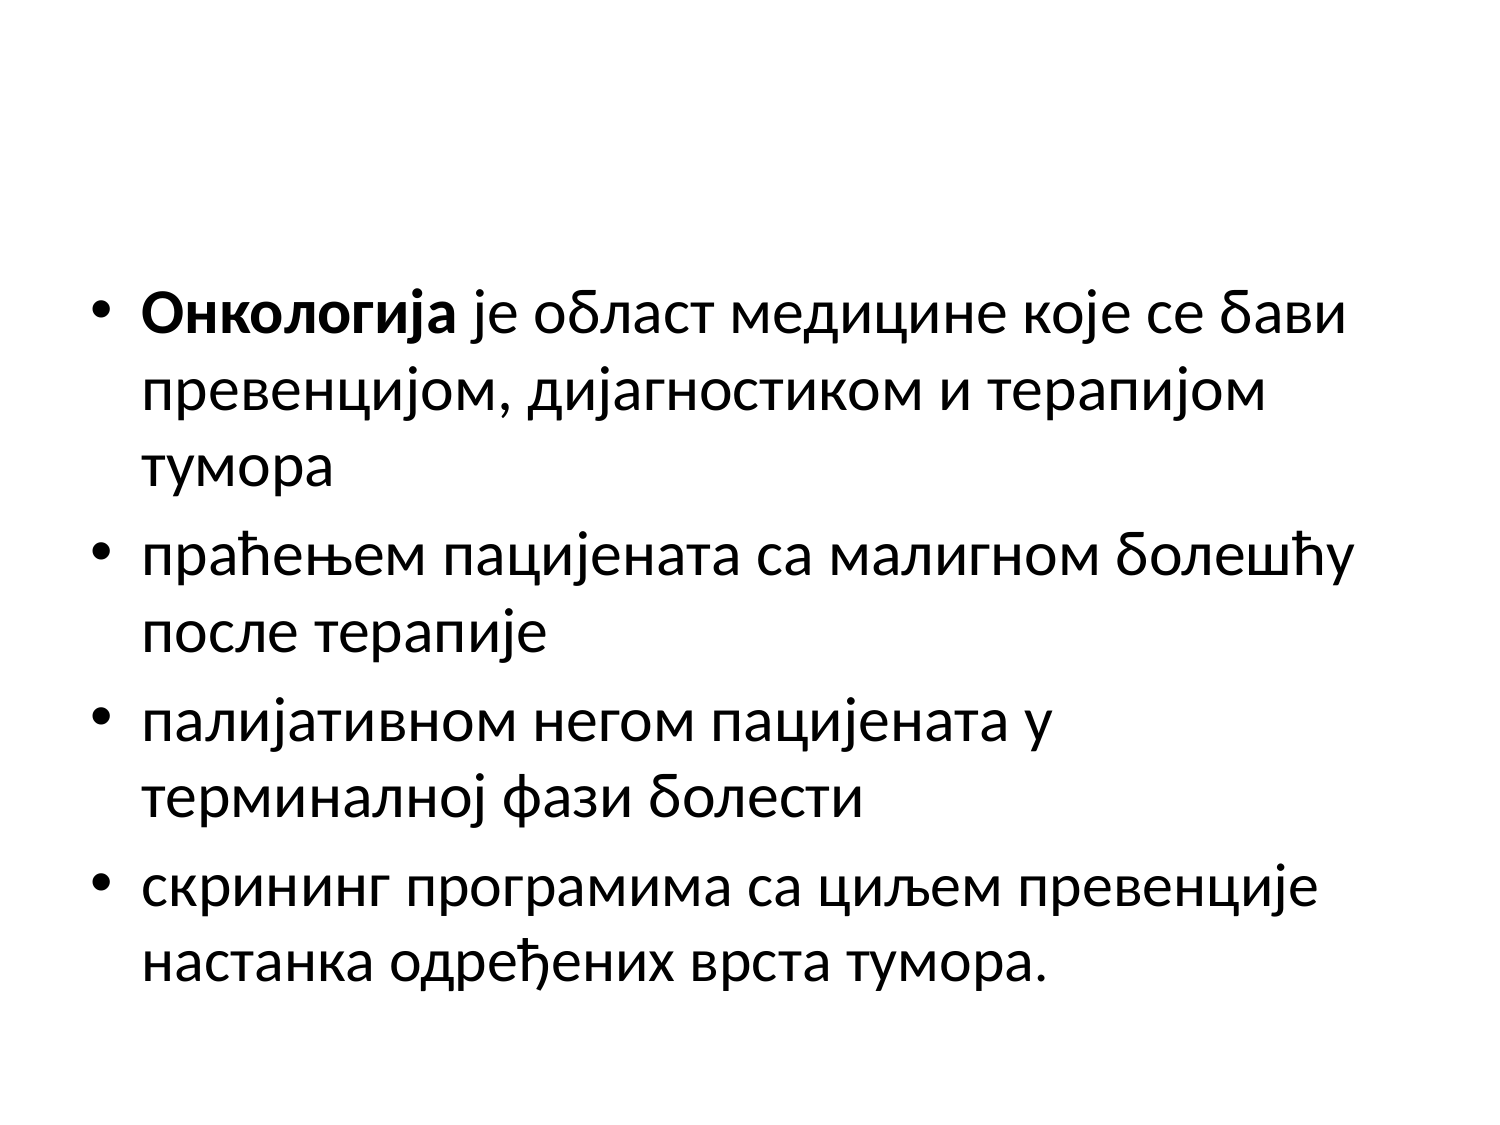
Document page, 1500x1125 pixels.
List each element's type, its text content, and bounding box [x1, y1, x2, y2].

list Онкологија је област медицине које се бави превенцијом, дијагностиком и терапијом тумора праћењем пацијената са малигном болешћу после терапије палијативном негом пацијената у терминалној фази болести скрининг програмима са циљем превенције настанка одређених врста тумора. [75, 262, 1425, 1005]
